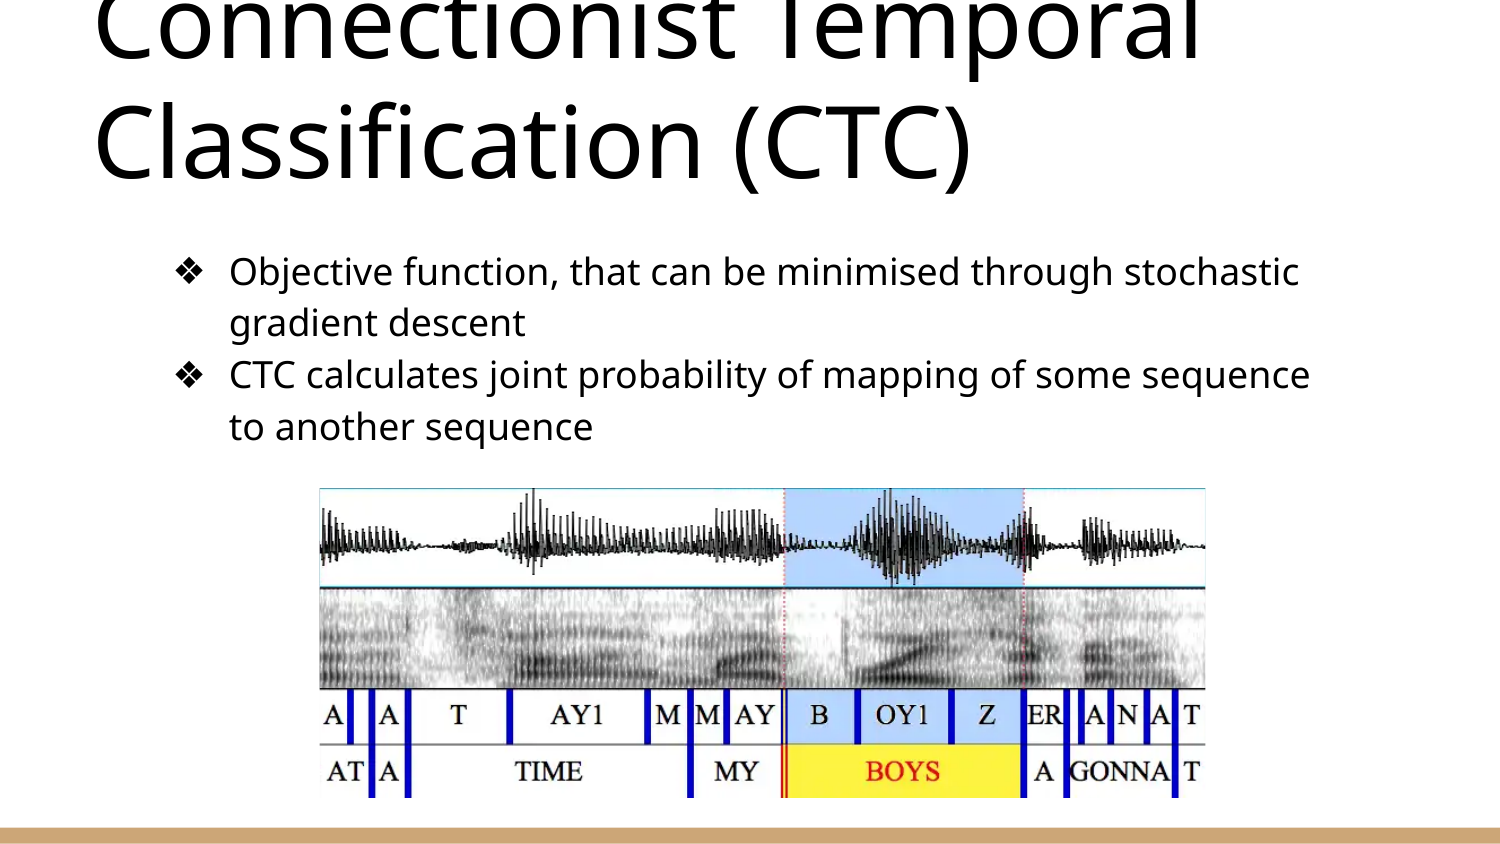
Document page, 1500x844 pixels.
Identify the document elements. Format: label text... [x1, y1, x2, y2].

title Connectionist Temporal Classification (CTC) [77, 77, 1476, 214]
picture [319, 488, 1206, 798]
list Objective function, that can be minimised through stochastic gradient descent CTC calculates joint probability of mapping of some sequence to another sequence [138, 226, 1370, 777]
